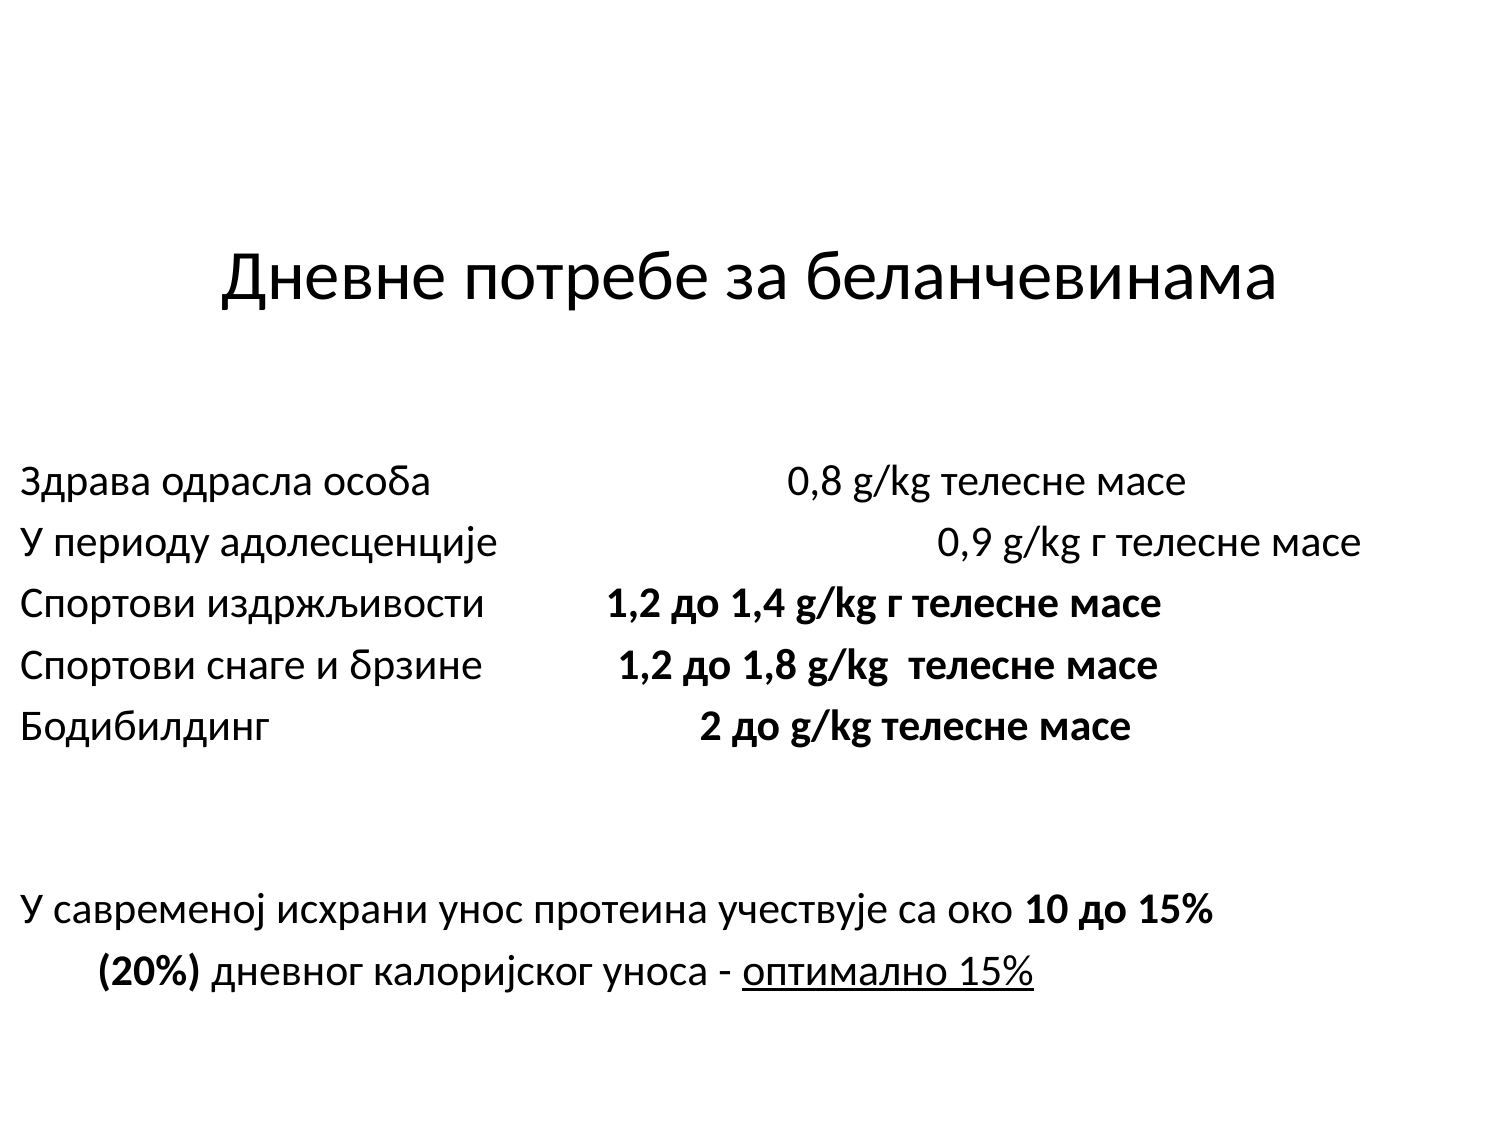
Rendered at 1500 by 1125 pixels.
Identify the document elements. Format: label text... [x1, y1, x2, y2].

title Дневне потребе за беланчевинама [0, 196, 1500, 347]
text_box Здрава одрасла особа 0,8 g/kg телесне масе У периоду адолесценције 0,9 g/kg г телесне масе Спортови издржљивости 1,2 до 1,4 g/kg г телесне масе Спортови снаге и брзине 1,2 до 1,8 g/kg телесне масе Бодибилдинг 2 до g/kg телесне масе У савременој исхрани унос протеина учествује са око 10 до 15% (20%) дневног калоријског уноса - оптимално 15% [5, 444, 1476, 1068]
